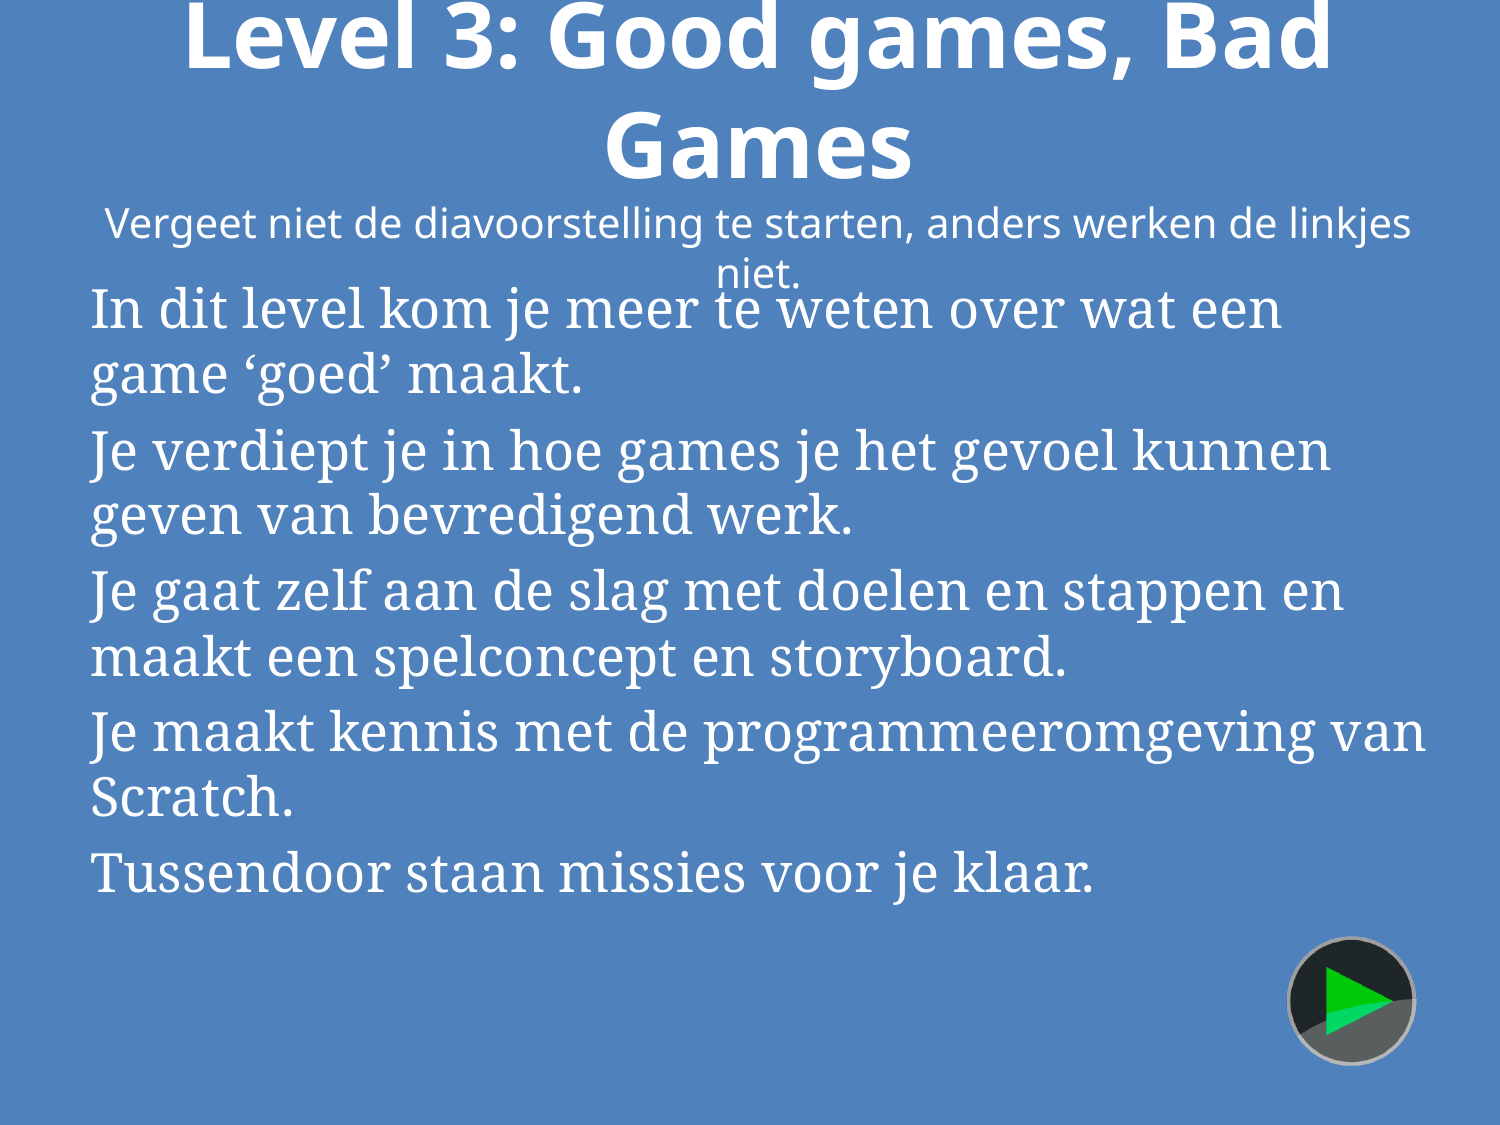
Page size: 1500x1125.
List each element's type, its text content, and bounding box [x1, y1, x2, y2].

picture [1269, 917, 1434, 1083]
list In dit level kom je meer te weten over wat een game ‘goed’ maakt. Je verdiept je in hoe games je het gevoel kunnen geven van bevredigend werk. Je gaat zelf aan de slag met doelen en stappen en maakt een spelconcept en storyboard. Je maakt kennis met de programmeeromgeving van Scratch. Tussendoor staan missies voor je klaar. [75, 267, 1447, 1005]
title Level 3: Good games, Bad Games Vergeet niet de diavoorstelling te starten, anders werken de linkjes niet. [83, 42, 1434, 231]
